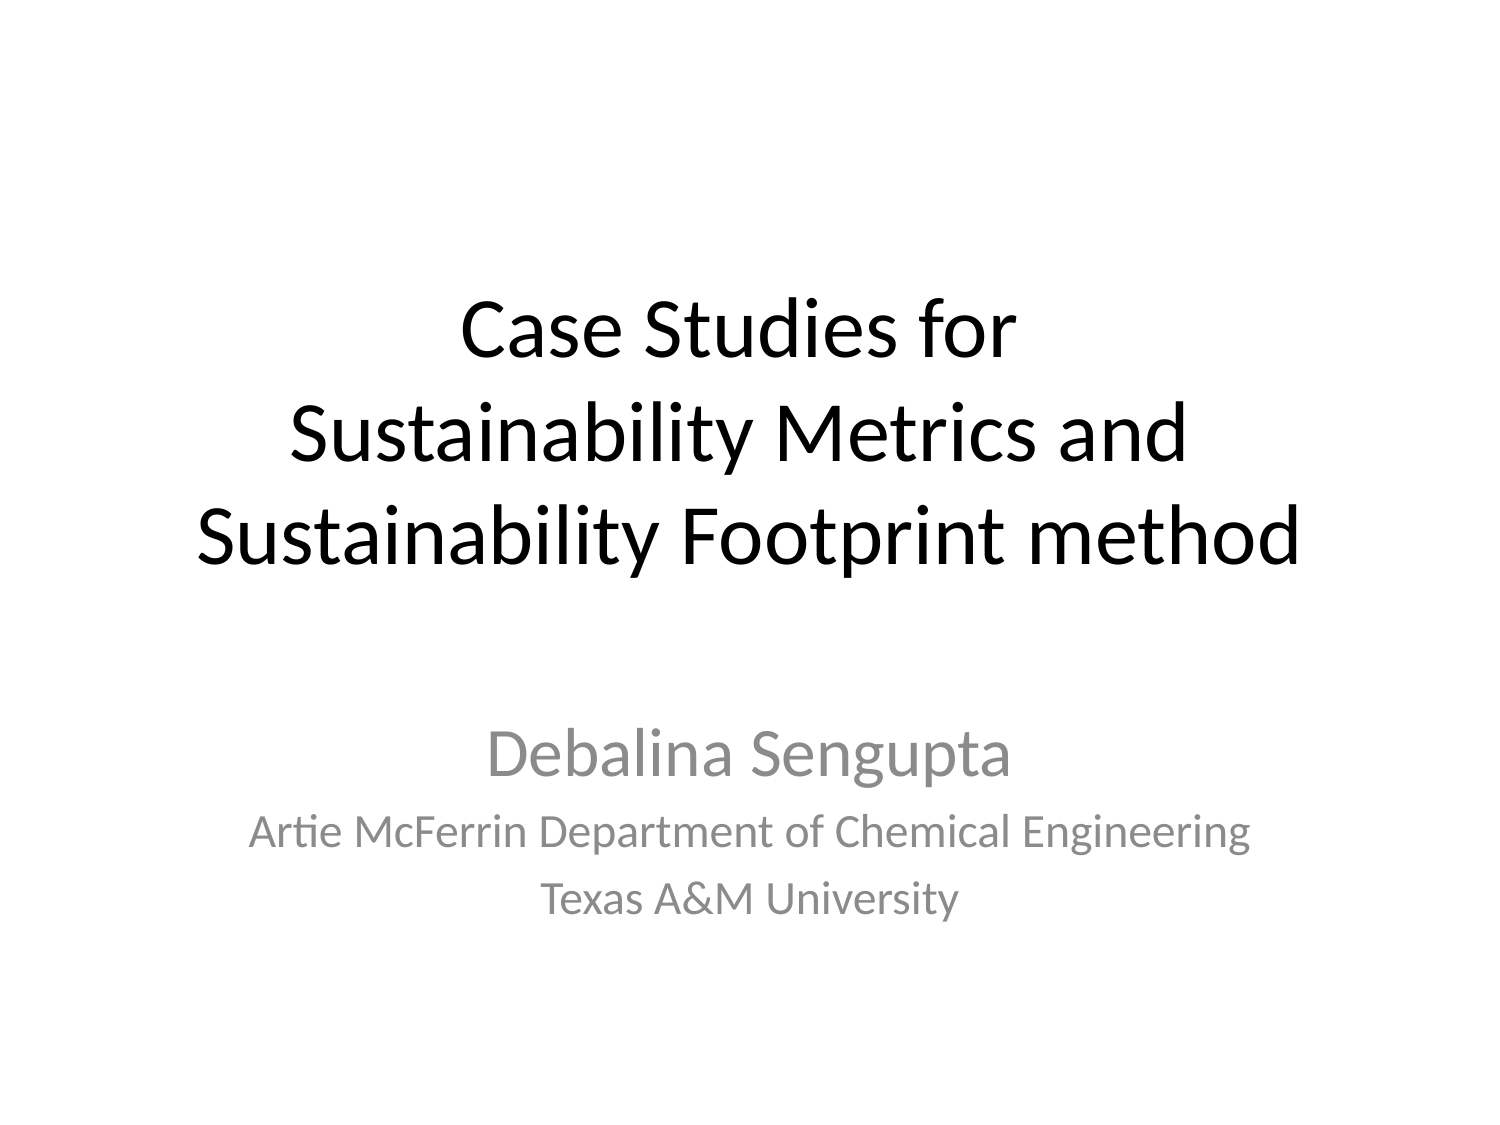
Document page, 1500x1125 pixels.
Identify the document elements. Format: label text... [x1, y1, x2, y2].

title Case Studies for Sustainability Metrics and Sustainability Footprint method [112, 262, 1388, 591]
subtitle Debalina Sengupta Artie McFerrin Department of Chemical Engineering Texas A&M University [225, 699, 1275, 950]
